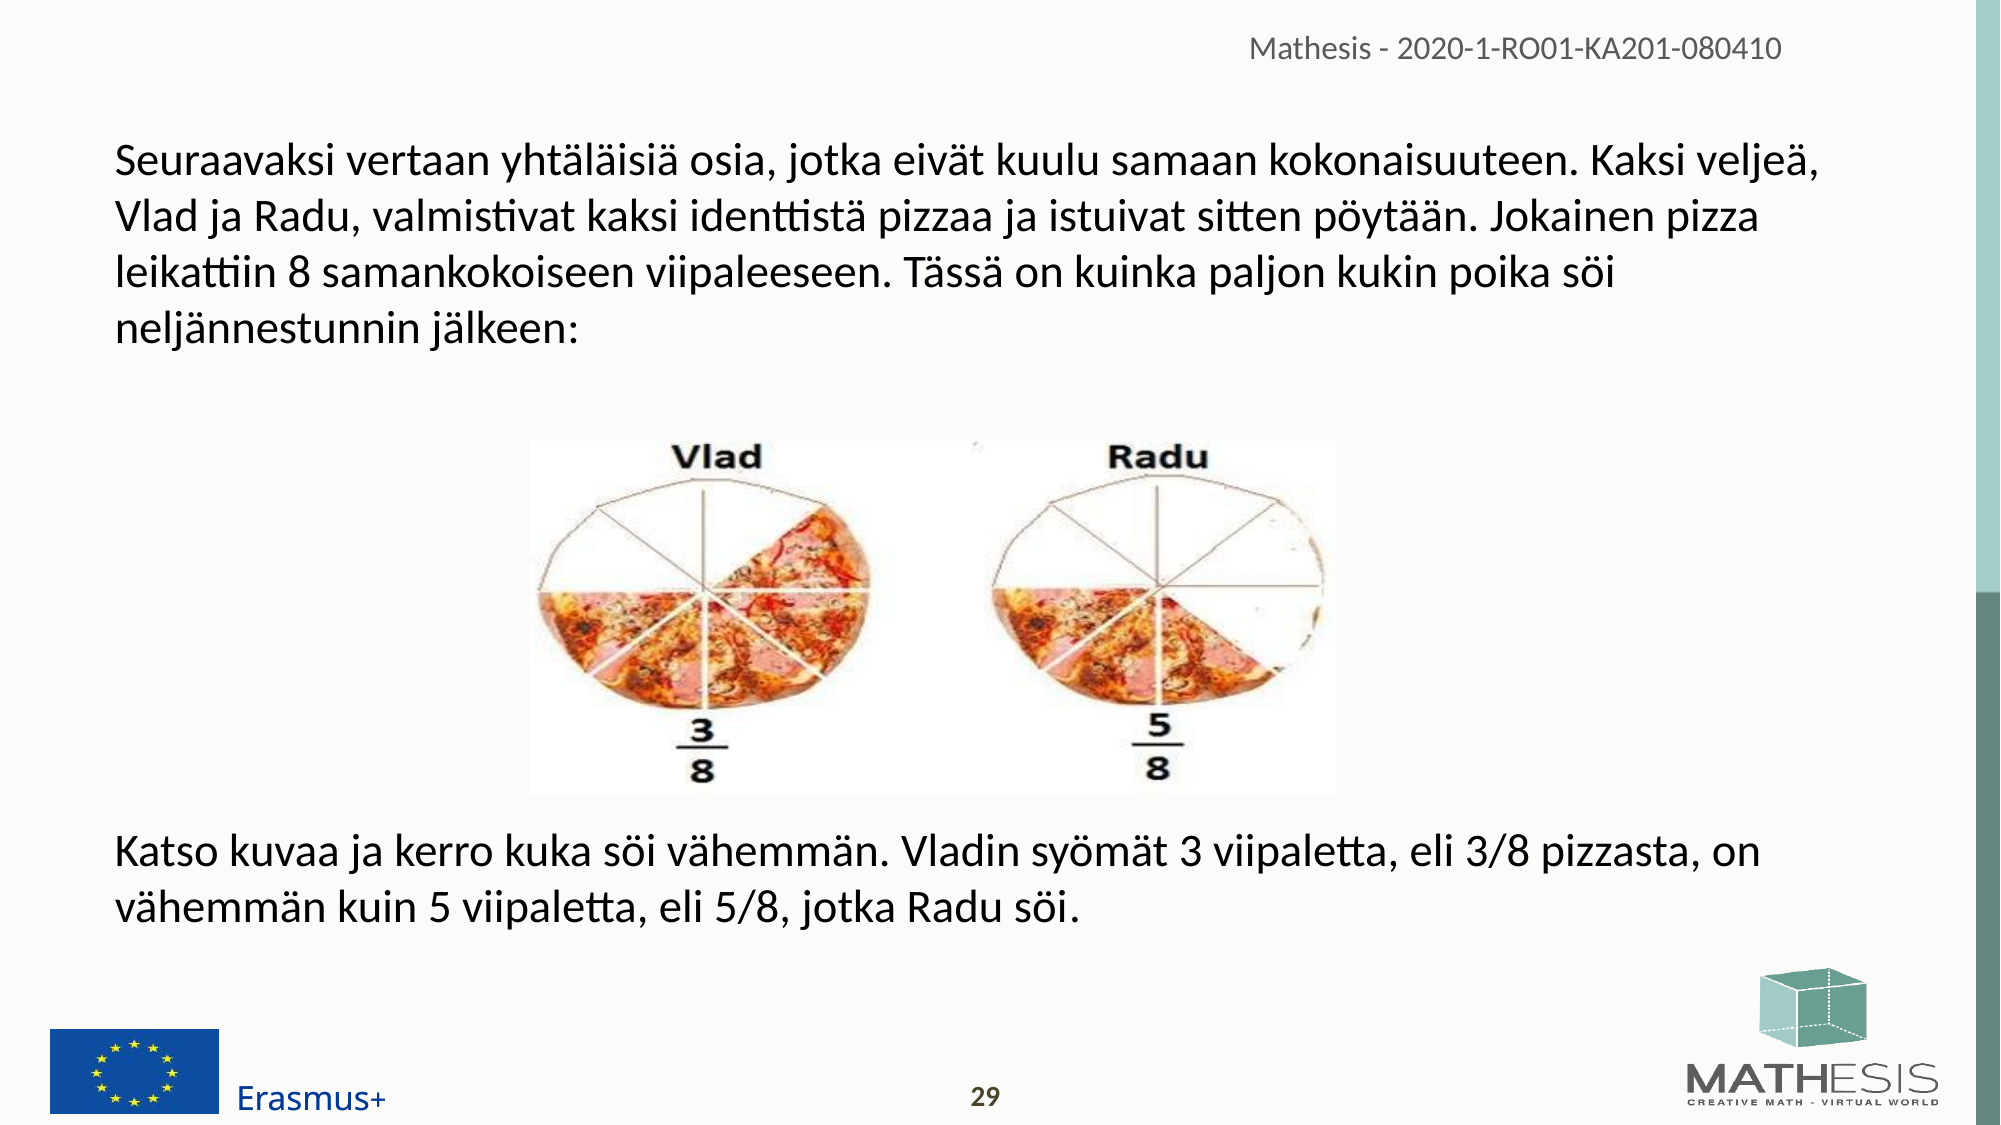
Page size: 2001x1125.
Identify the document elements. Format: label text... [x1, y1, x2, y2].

picture [529, 441, 1337, 794]
list Seuraavaksi vertaan yhtäläisiä osia, jotka eivät kuulu samaan kokonaisuuteen. Kaksi veljeä, Vlad ja Radu, valmistivat kaksi identtistä pizzaa ja istuivat sitten pöytään. Jokainen pizza leikattiin 8 samankokoiseen viipaleeseen. Tässä on kuinka paljon kukin poika söi neljännestunnin jälkeen: Katso kuvaa ja kerro kuka söi vähemmän. Vladin syömät 3 viipaletta, eli 3/8 pizzasta, on vähemmän kuin 5 viipaletta, eli 5/8, jotka Radu söi. [99, 121, 1900, 950]
picture [50, 1029, 219, 1114]
